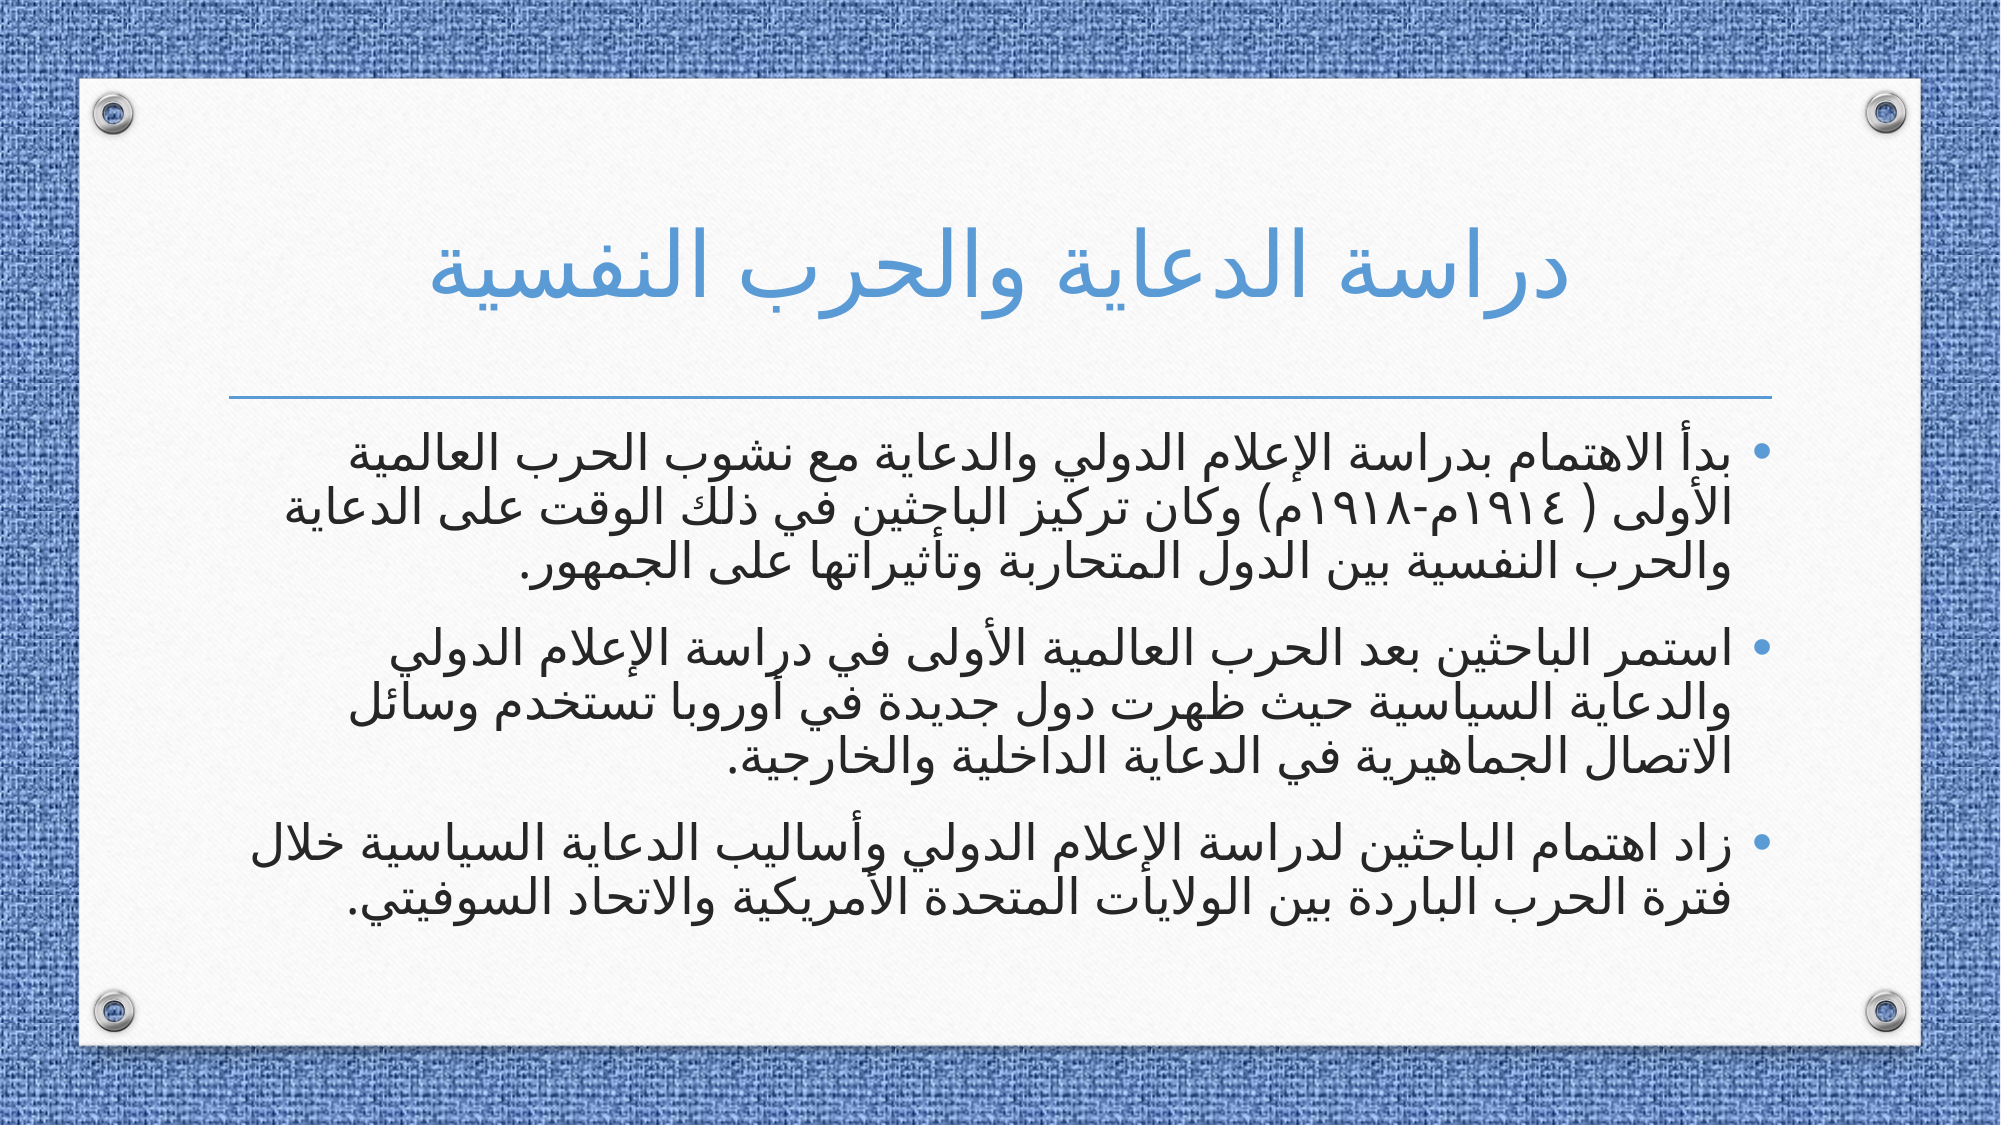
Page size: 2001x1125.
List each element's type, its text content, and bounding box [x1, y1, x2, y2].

list بدأ الاهتمام بدراسة الإعلام الدولي والدعاية مع نشوب الحرب العالمية الأولى ( ١٩١٤م-١٩١٨م) وكان تركيز الباحثين في ذلك الوقت على الدعاية والحرب النفسية بين الدول المتحاربة وتأثيراتها على الجمهور. استمر الباحثين بعد الحرب العالمية الأولى في دراسة الإعلام الدولي والدعاية السياسية حيث ظهرت دول جديدة في أوروبا تستخدم وسائل الاتصال الجماهيرية في الدعاية الداخلية والخارجية. زاد اهتمام الباحثين لدراسة الإعلام الدولي وأساليب الدعاية السياسية خلال فترة الحرب الباردة بين الولايات المتحدة الأمريكية والاتحاد السوفيتي. [212, 419, 1788, 964]
title دراسة الدعاية والحرب النفسية [212, 161, 1788, 375]
picture [0, 0, 2001, 1125]
